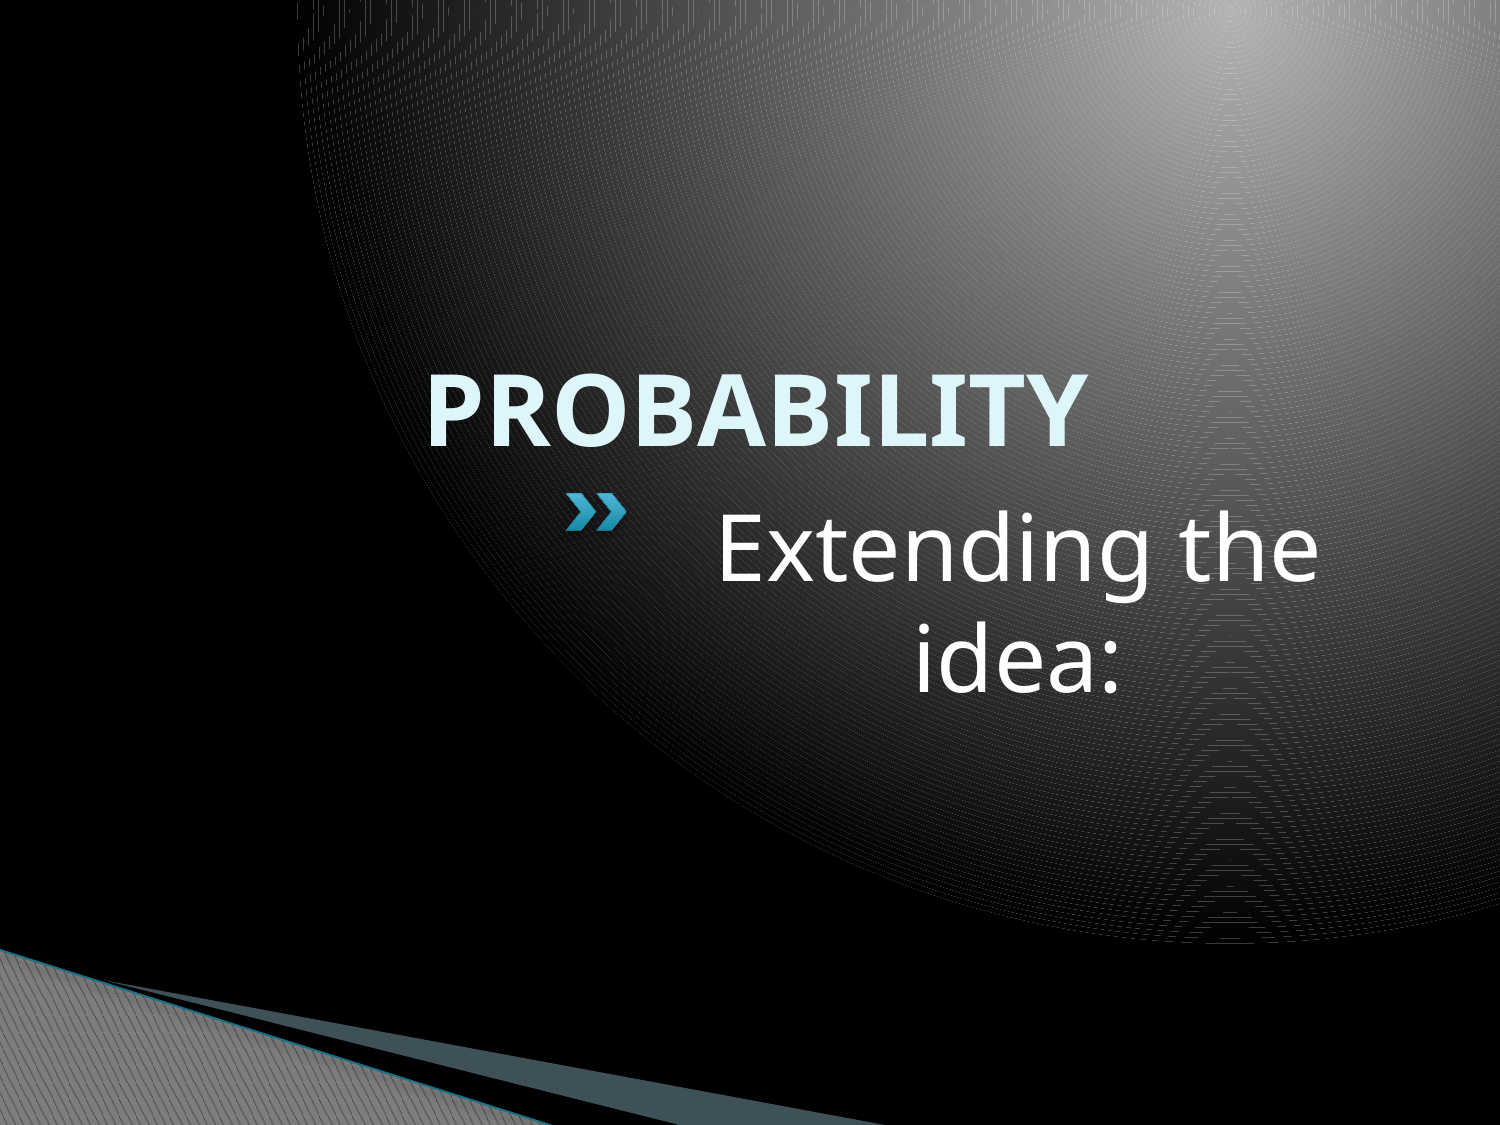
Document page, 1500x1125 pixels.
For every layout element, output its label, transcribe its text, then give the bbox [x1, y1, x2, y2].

picture [0, 952, 543, 1125]
list Extending the idea: [643, 480, 1394, 720]
title PROBABILITY [118, 173, 1394, 474]
